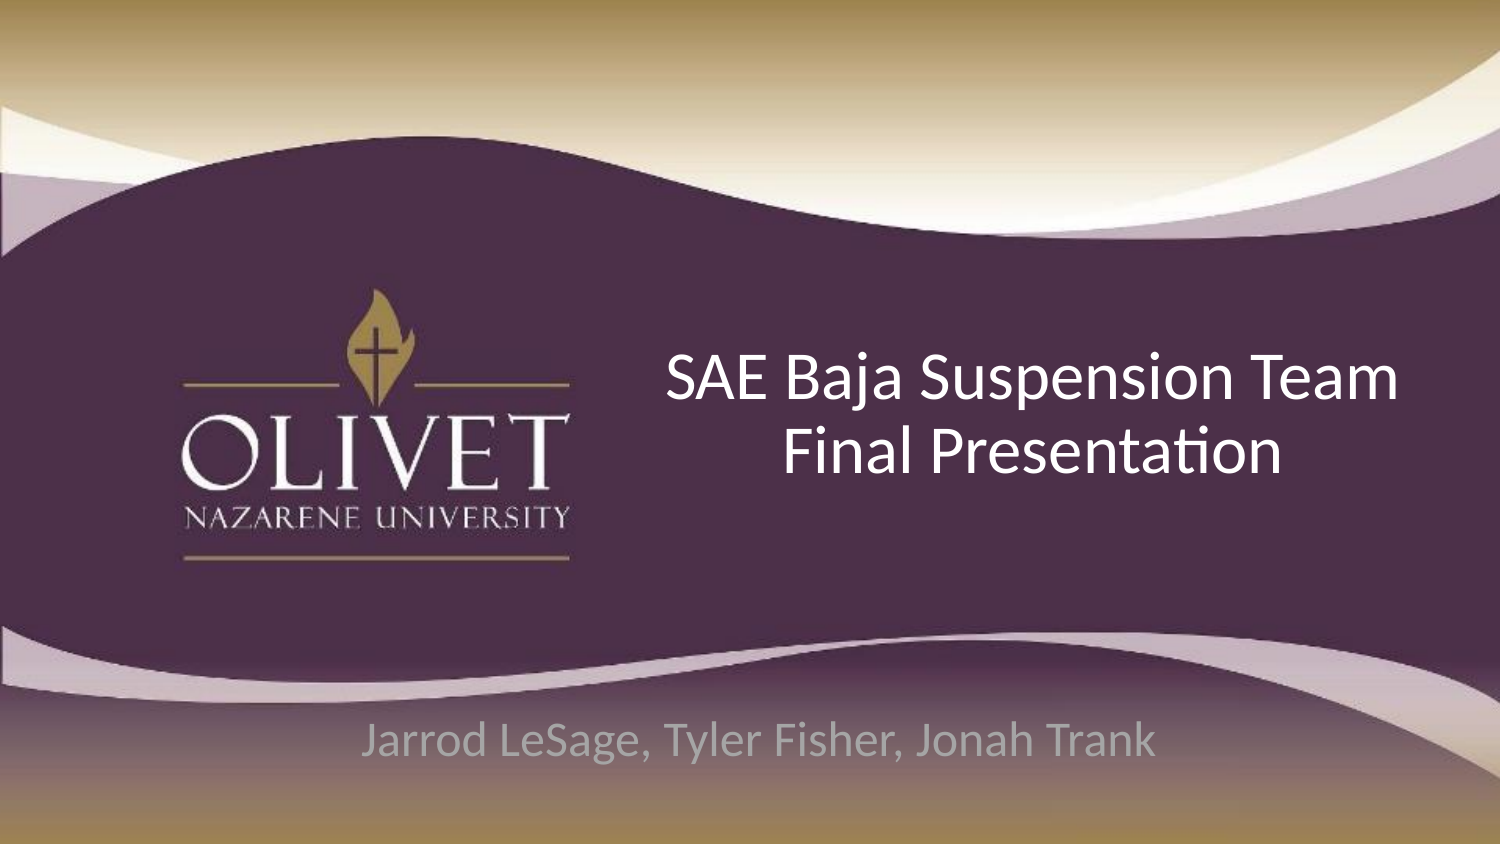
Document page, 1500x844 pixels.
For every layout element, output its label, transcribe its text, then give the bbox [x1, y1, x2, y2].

title SAE Baja Suspension Team Final Presentation [618, 337, 1448, 494]
picture [0, 0, 1500, 844]
subtitle Jarrod LeSage, Tyler Fisher, Jonah Trank [181, 707, 1337, 799]
